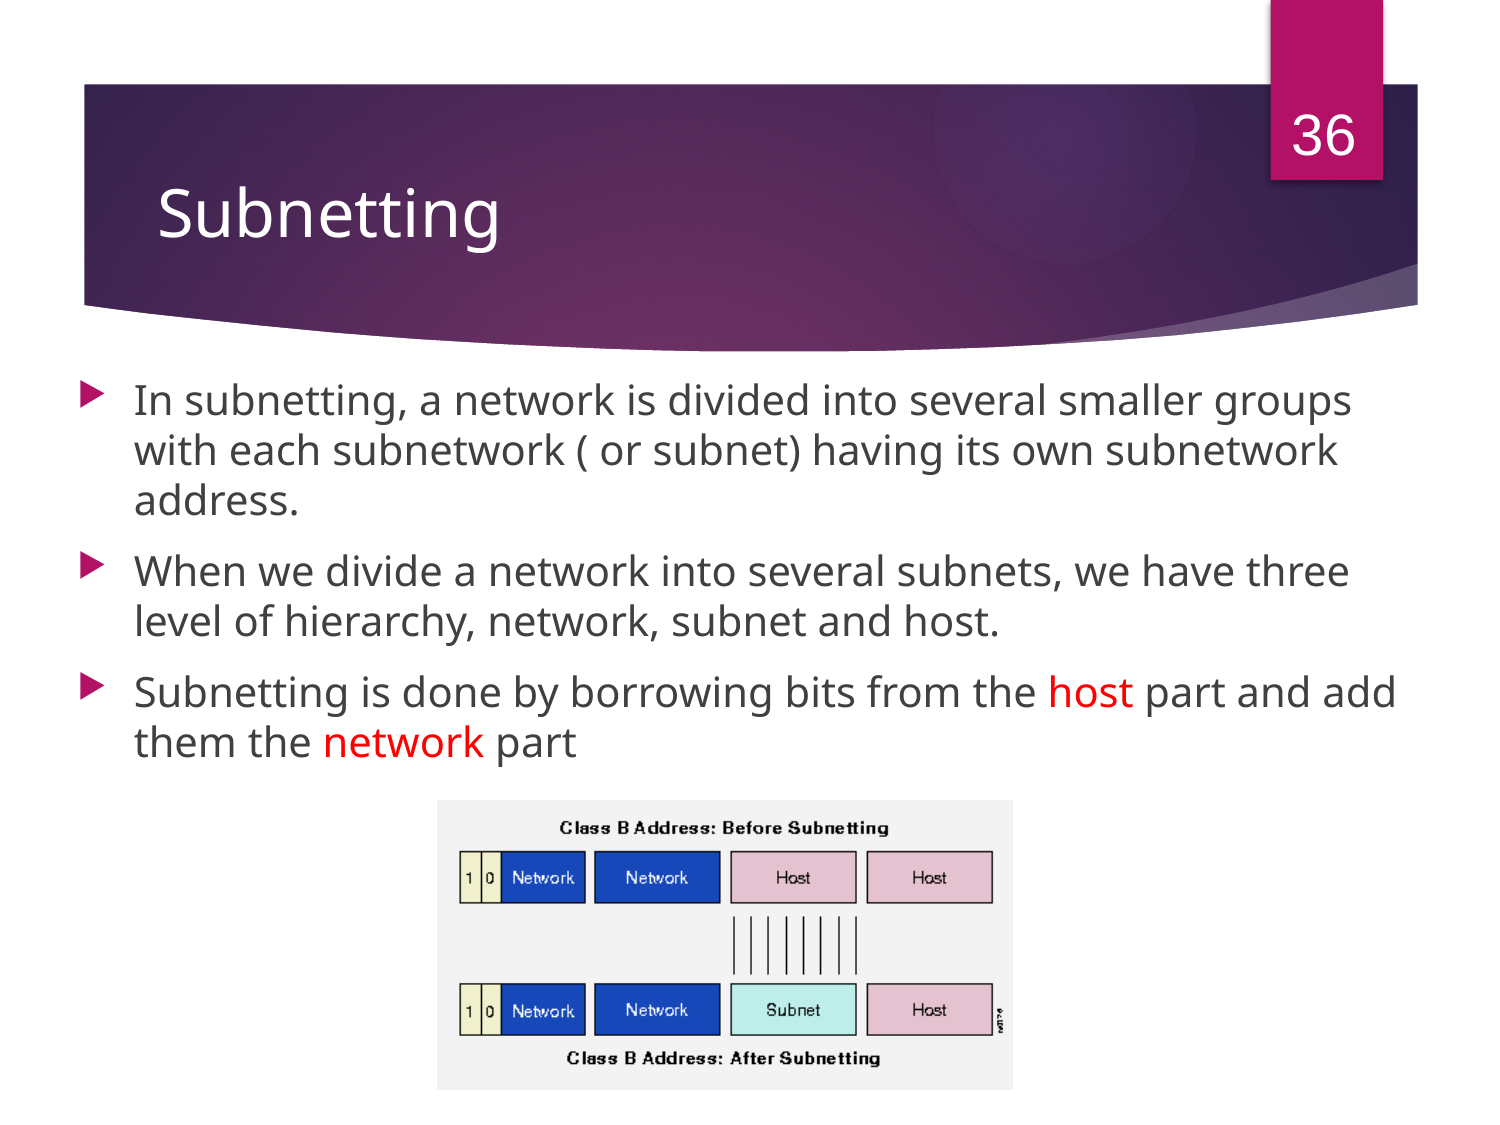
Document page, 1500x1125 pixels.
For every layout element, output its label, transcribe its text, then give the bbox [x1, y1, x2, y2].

picture [437, 800, 1013, 1091]
list In subnetting, a network is divided into several smaller groups with each subnetwork ( or subnet) having its own subnetwork address. When we divide a network into several subnets, we have three level of hierarchy, network, subnet and host. Subnetting is done by borrowing bits from the host part and add them the network part [62, 366, 1450, 946]
title Subnetting [142, 152, 1183, 269]
slide_number 36 [1259, 48, 1390, 175]
